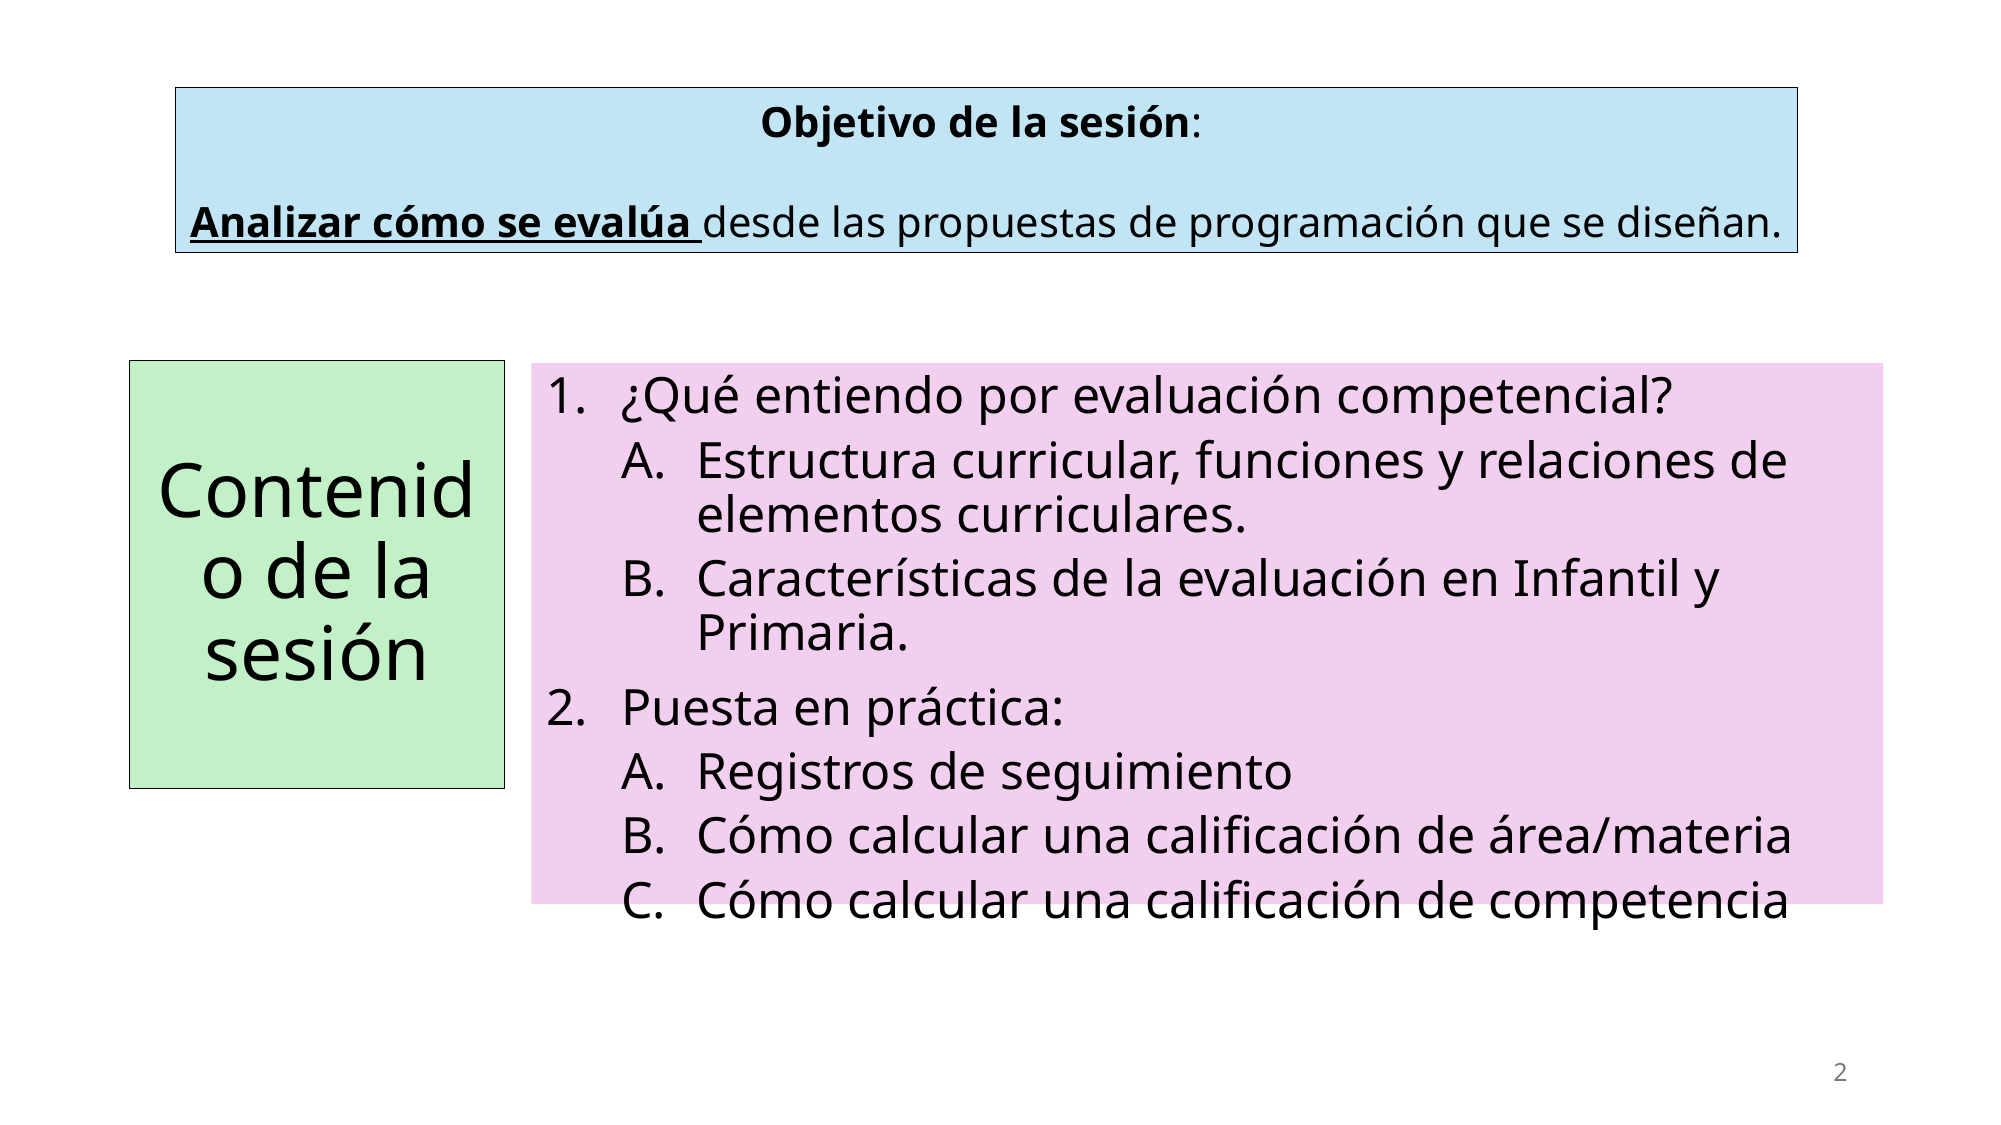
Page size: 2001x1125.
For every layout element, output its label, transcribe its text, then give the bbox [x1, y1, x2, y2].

list ¿Qué entiendo por evaluación competencial? Estructura curricular, funciones y relaciones de elementos curriculares. Características de la evaluación en Infantil y Primaria. Puesta en práctica: Registros de seguimiento Cómo calcular una calificación de área/materia Cómo calcular una calificación de competencia [531, 363, 1884, 905]
title Contenido de la sesión [129, 360, 505, 789]
slide_number 2 [1412, 1042, 1863, 1103]
text_box Objetivo de la sesión: Analizar cómo se evalúa desde las propuestas de programación que se diseñan. [175, 87, 1798, 253]
